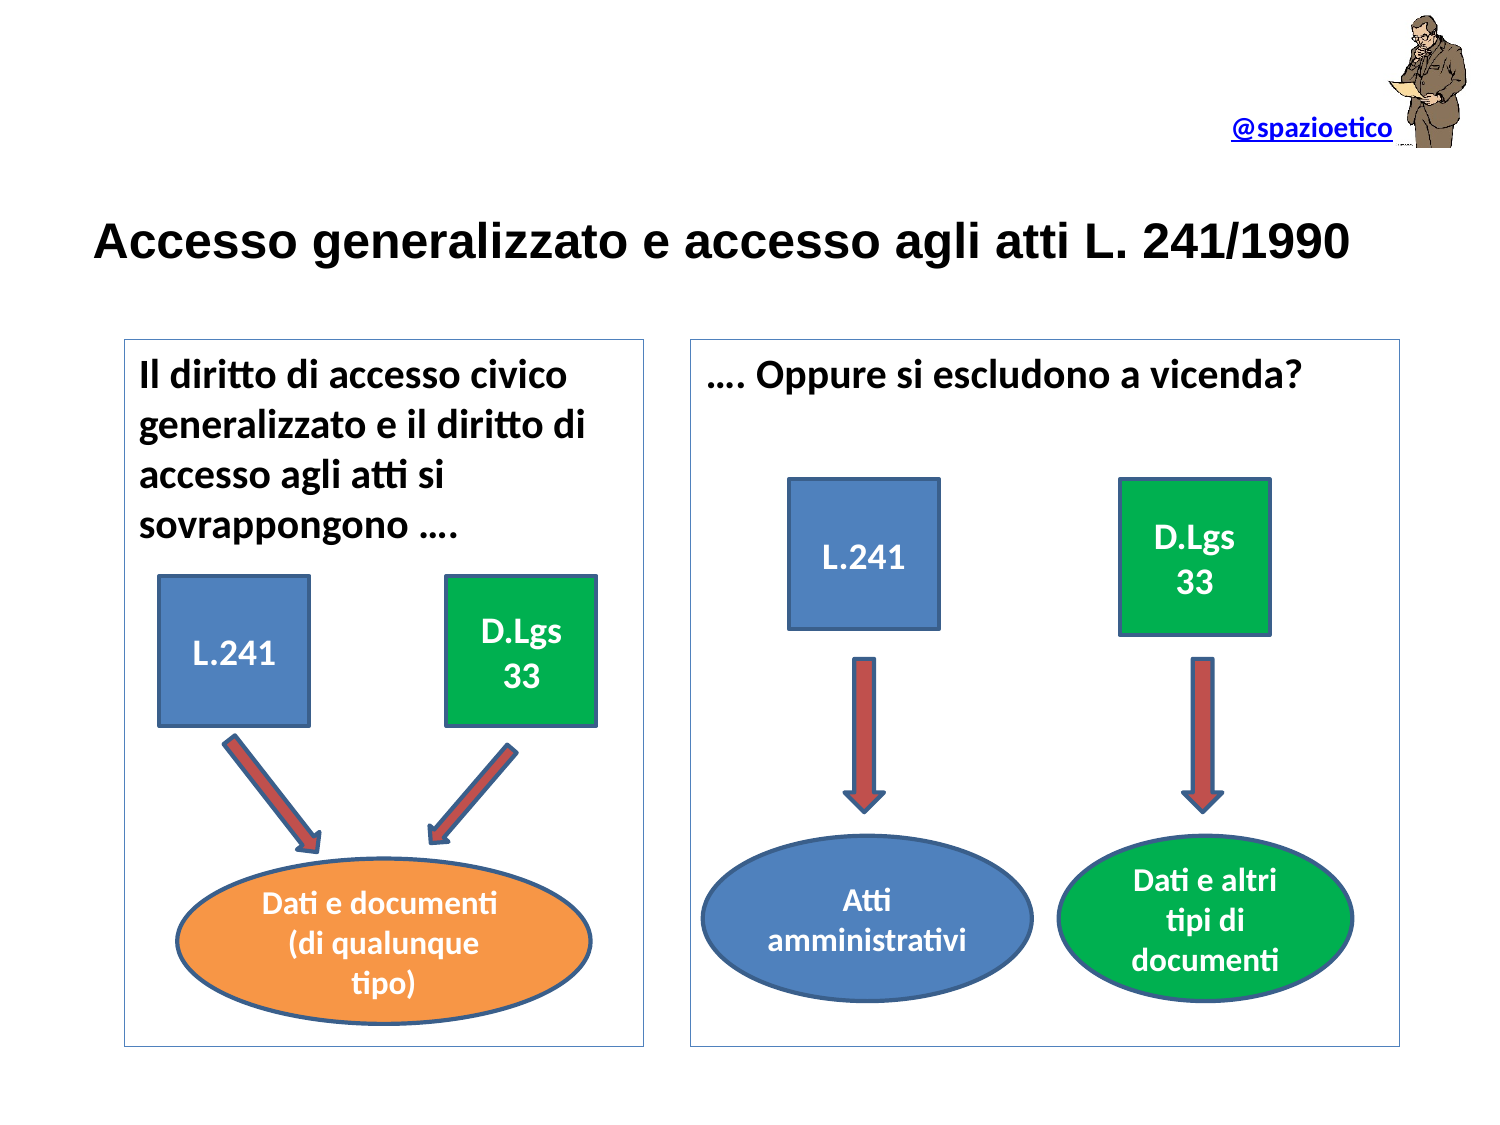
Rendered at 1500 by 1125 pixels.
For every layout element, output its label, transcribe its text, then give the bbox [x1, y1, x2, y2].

title Accesso generalizzato e accesso agli atti L. 241/1990 [47, 186, 1398, 291]
text_box Dati e altri tipi di documenti [1056, 833, 1355, 1004]
text_box L.241 [157, 574, 311, 728]
text_box Il diritto di accesso civico generalizzato e il diritto di accesso agli atti si sovrappongono …. [124, 339, 644, 1047]
text_box …. Oppure si escludono a vicenda? [690, 339, 1400, 1047]
text_box [221, 733, 322, 855]
text_box Atti amministrativi [700, 833, 1034, 1004]
text_box [427, 742, 519, 846]
text_box D.Lgs 33 [444, 574, 598, 728]
picture [1372, 7, 1488, 148]
text_box [1180, 656, 1225, 815]
text_box Dati e documenti (di qualunque tipo) [175, 856, 593, 1026]
text_box L.241 [787, 477, 941, 631]
text_box D.Lgs 33 [1118, 477, 1272, 637]
text_box [842, 656, 886, 815]
